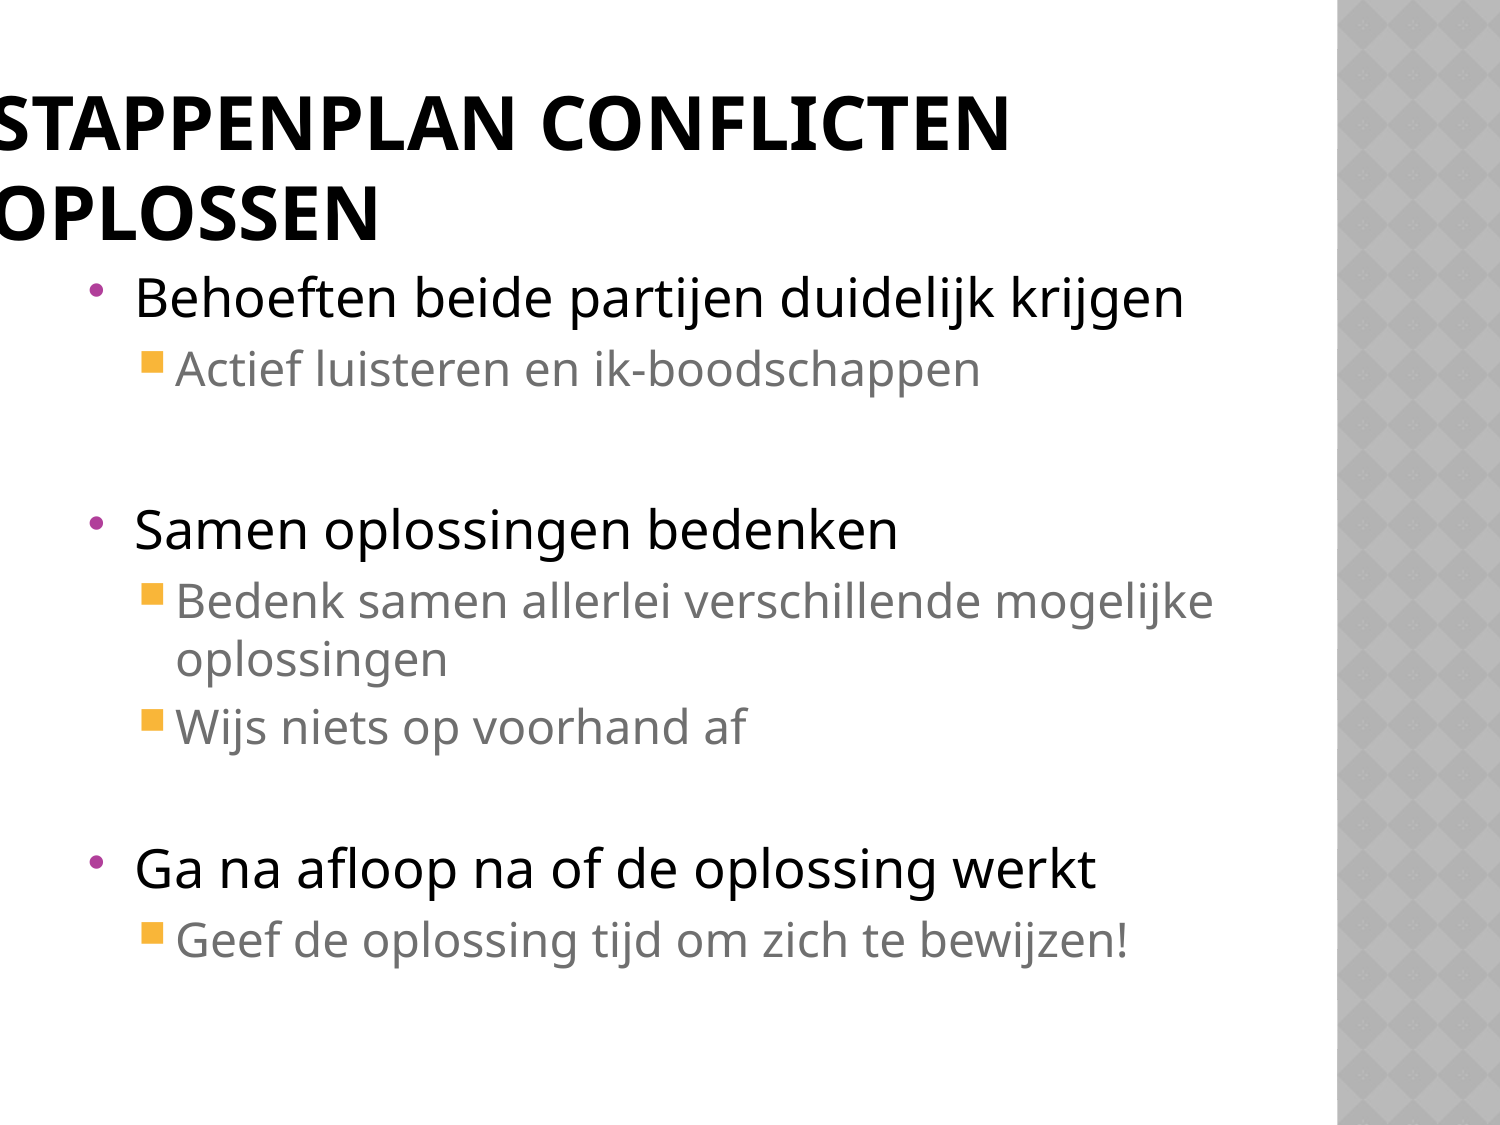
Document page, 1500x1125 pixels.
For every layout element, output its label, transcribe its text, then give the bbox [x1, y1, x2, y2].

list Behoeften beide partijen duidelijk krijgen Actief luisteren en ik-boodschappen Samen oplossingen bedenken Bedenk samen allerlei verschillende mogelijke oplossingen Wijs niets op voorhand af Ga na afloop na of de oplossing werkt Geef de oplossing tijd om zich te bewijzen! [75, 255, 1447, 1059]
title Stappenplan conflicten oplossen [0, 25, 1333, 256]
